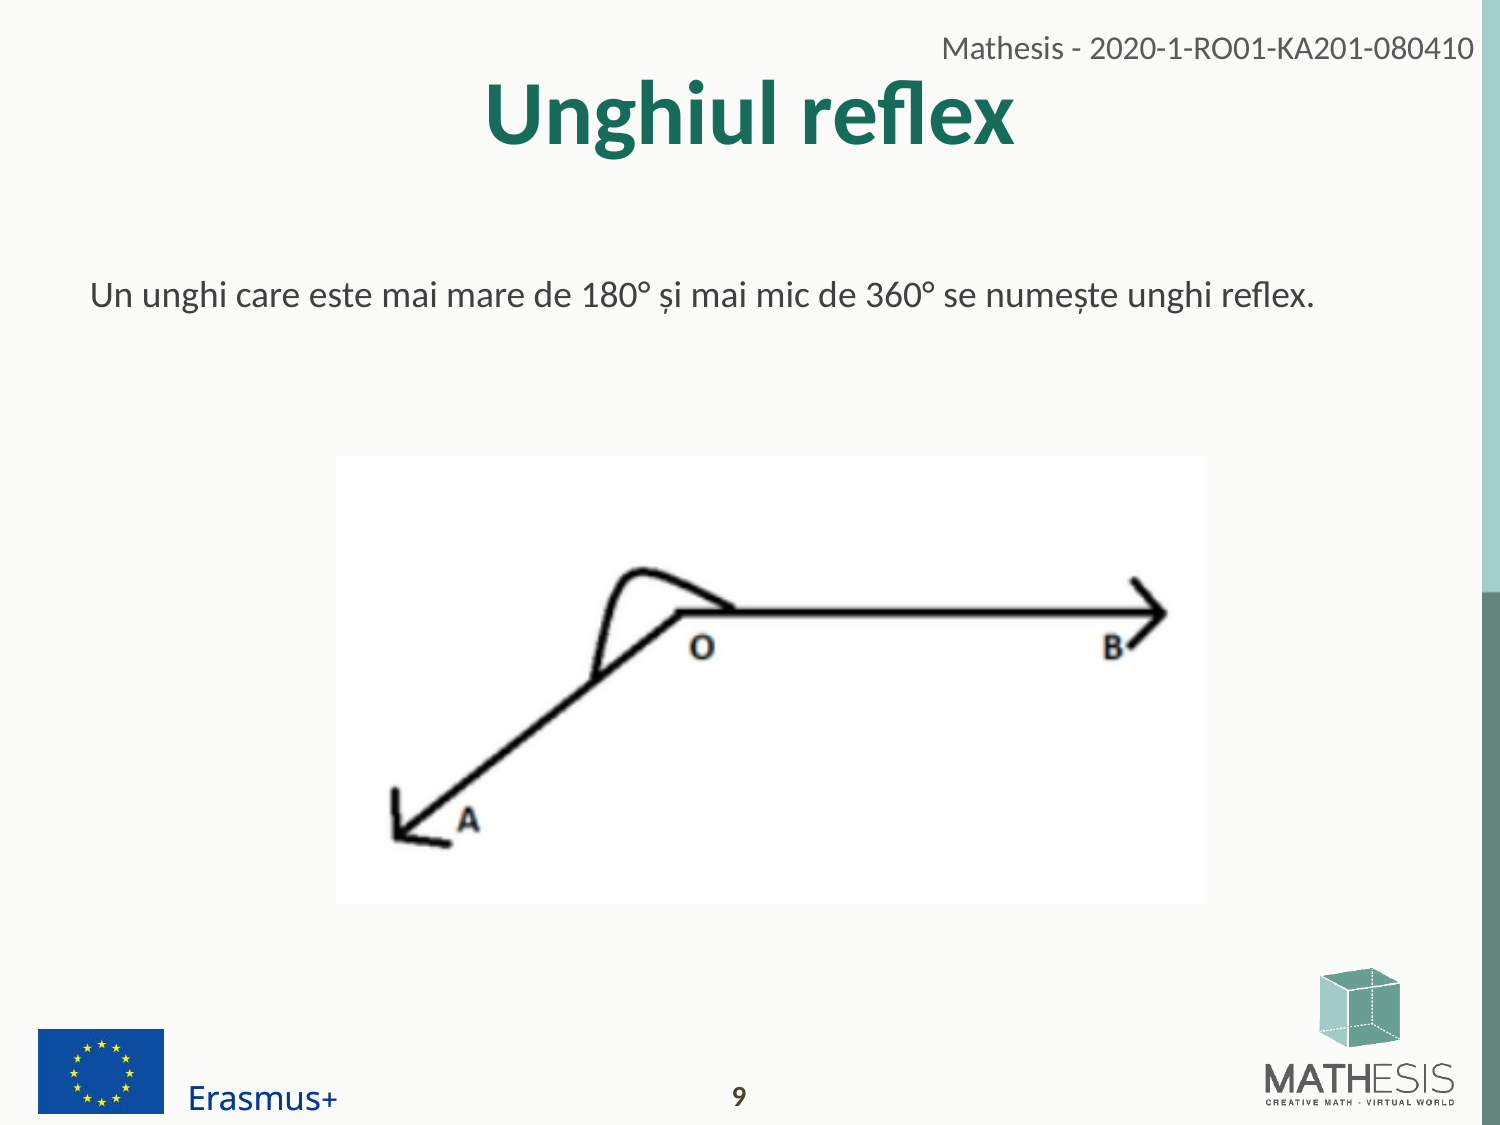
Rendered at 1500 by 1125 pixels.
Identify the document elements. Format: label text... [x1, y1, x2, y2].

list Un unghi care este mai mare de 180° și mai mic de 360° se numește unghi reflex. [75, 262, 1425, 1005]
picture [336, 455, 1206, 904]
picture [38, 1029, 164, 1114]
title Unghiul reflex [75, 45, 1425, 233]
